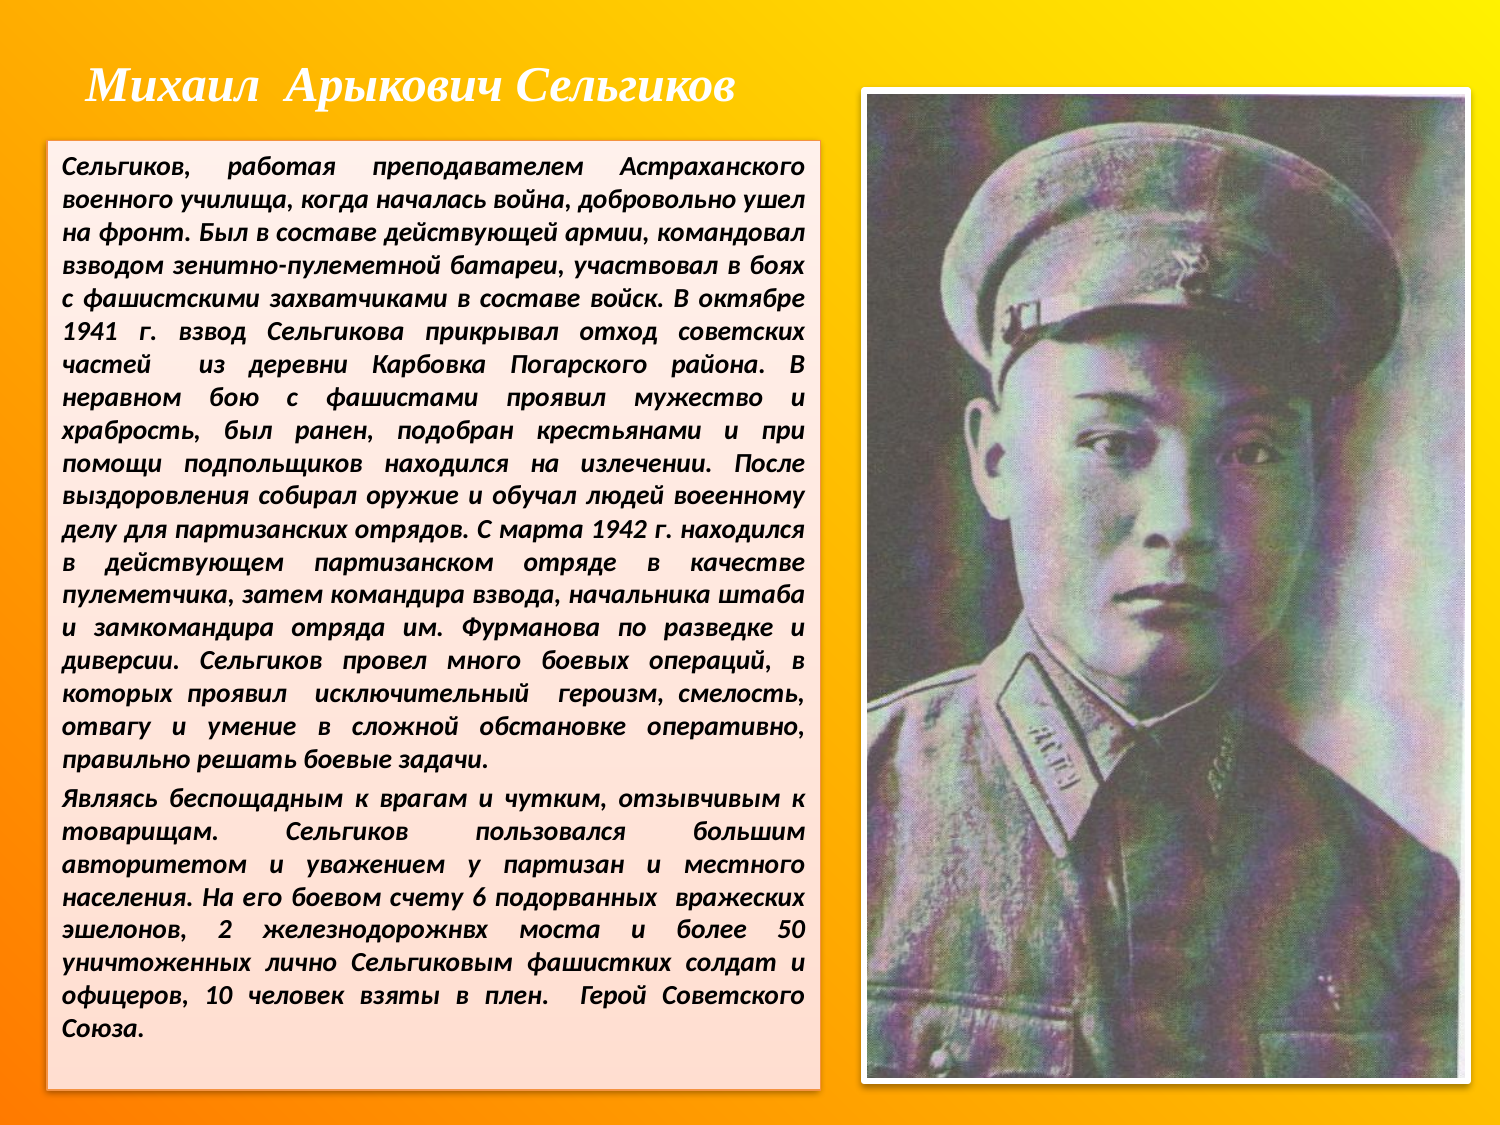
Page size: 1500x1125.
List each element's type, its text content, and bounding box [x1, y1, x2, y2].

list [866, 93, 1465, 1079]
title Михаил Арыкович Сельгиков [70, 35, 793, 120]
list Cельгиков, работая преподавателем Астраханского военного училища, когда началась война, добровольно ушел на фронт. Был в составе действующей армии, командовал взводом зенитно-пулеметной батареи, участвовал в боях с фашистскими захватчиками в составе войск. В октябре 1941 г. взвод Сельгикова прикрывал отход советских частей из деревни Карбовка Погарского района. В неравном бою с фашистами проявил мужество и храбрость, был ранен, подобран крестьянами и при помощи подпольщиков находился на излечении. После выздоровления собирал оружие и обучал людей воеенному делу для партизанских отрядов. С марта 1942 г. находился в действующем партизанском отряде в качестве пулеметчика, затем командира взвода, начальника штаба и замкомандира отряда им. Фурманова по разведке и диверсии. Сельгиков провел много боевых операций, в которых проявил исключительный героизм, смелость, отвагу и умение в сложной обстановке оперативно, правильно решать боевые задачи. Являясь беспощадным к врагам и чутким, отзывчивым к товарищам. Сельгиков пользовался большим авторитетом и уважением у партизан и местного населения. На его боевом счету 6 подорванных вражеских эшелонов, 2 железнодорожнвх моста и более 50 уничтоженных лично Сельгиковым фашистких солдат и офицеров, 10 человек взяты в плен. Герой Советского Союза. [46, 140, 821, 1091]
